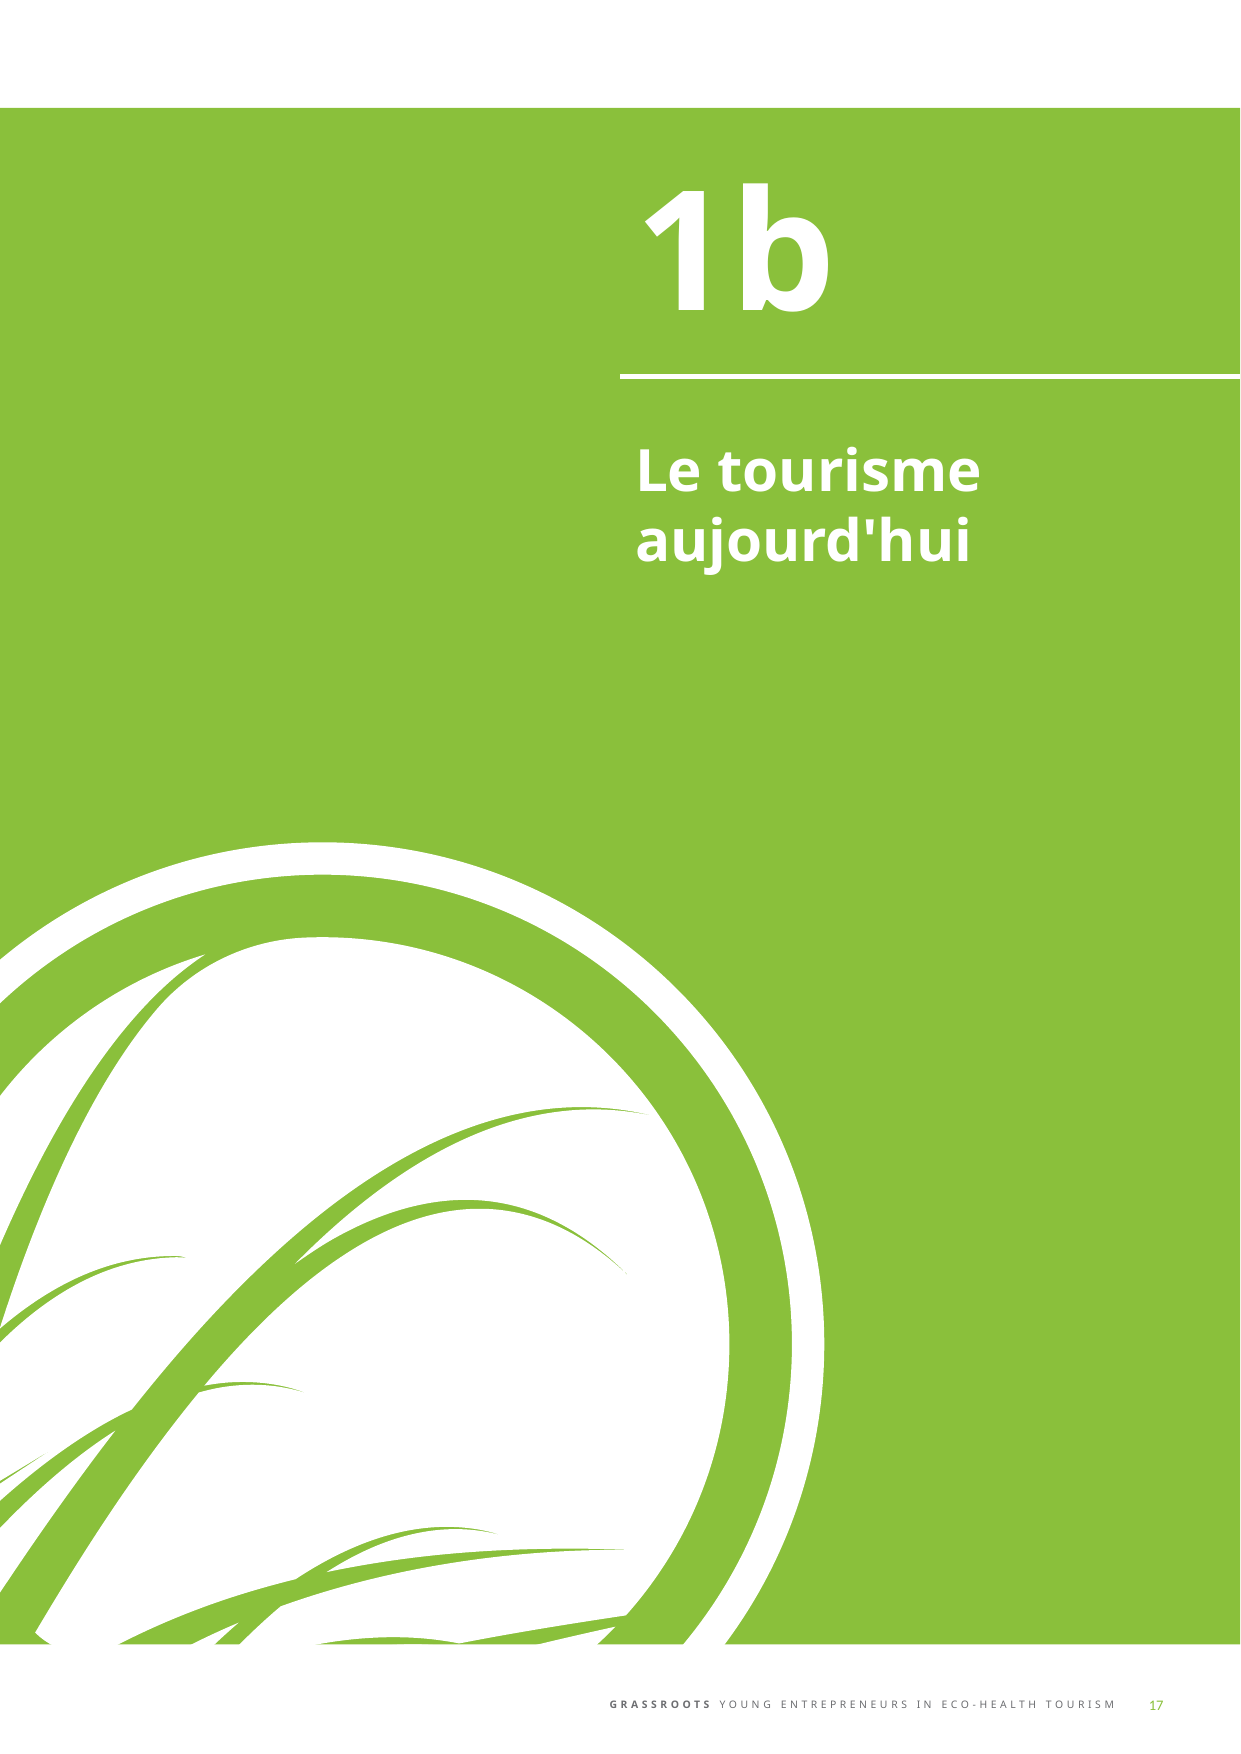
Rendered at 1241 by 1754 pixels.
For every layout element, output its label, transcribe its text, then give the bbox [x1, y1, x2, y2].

list 1b [620, 136, 941, 425]
list Le tourisme aujourd'hui [620, 425, 1153, 754]
slide_number 17 [1125, 1666, 1187, 1743]
